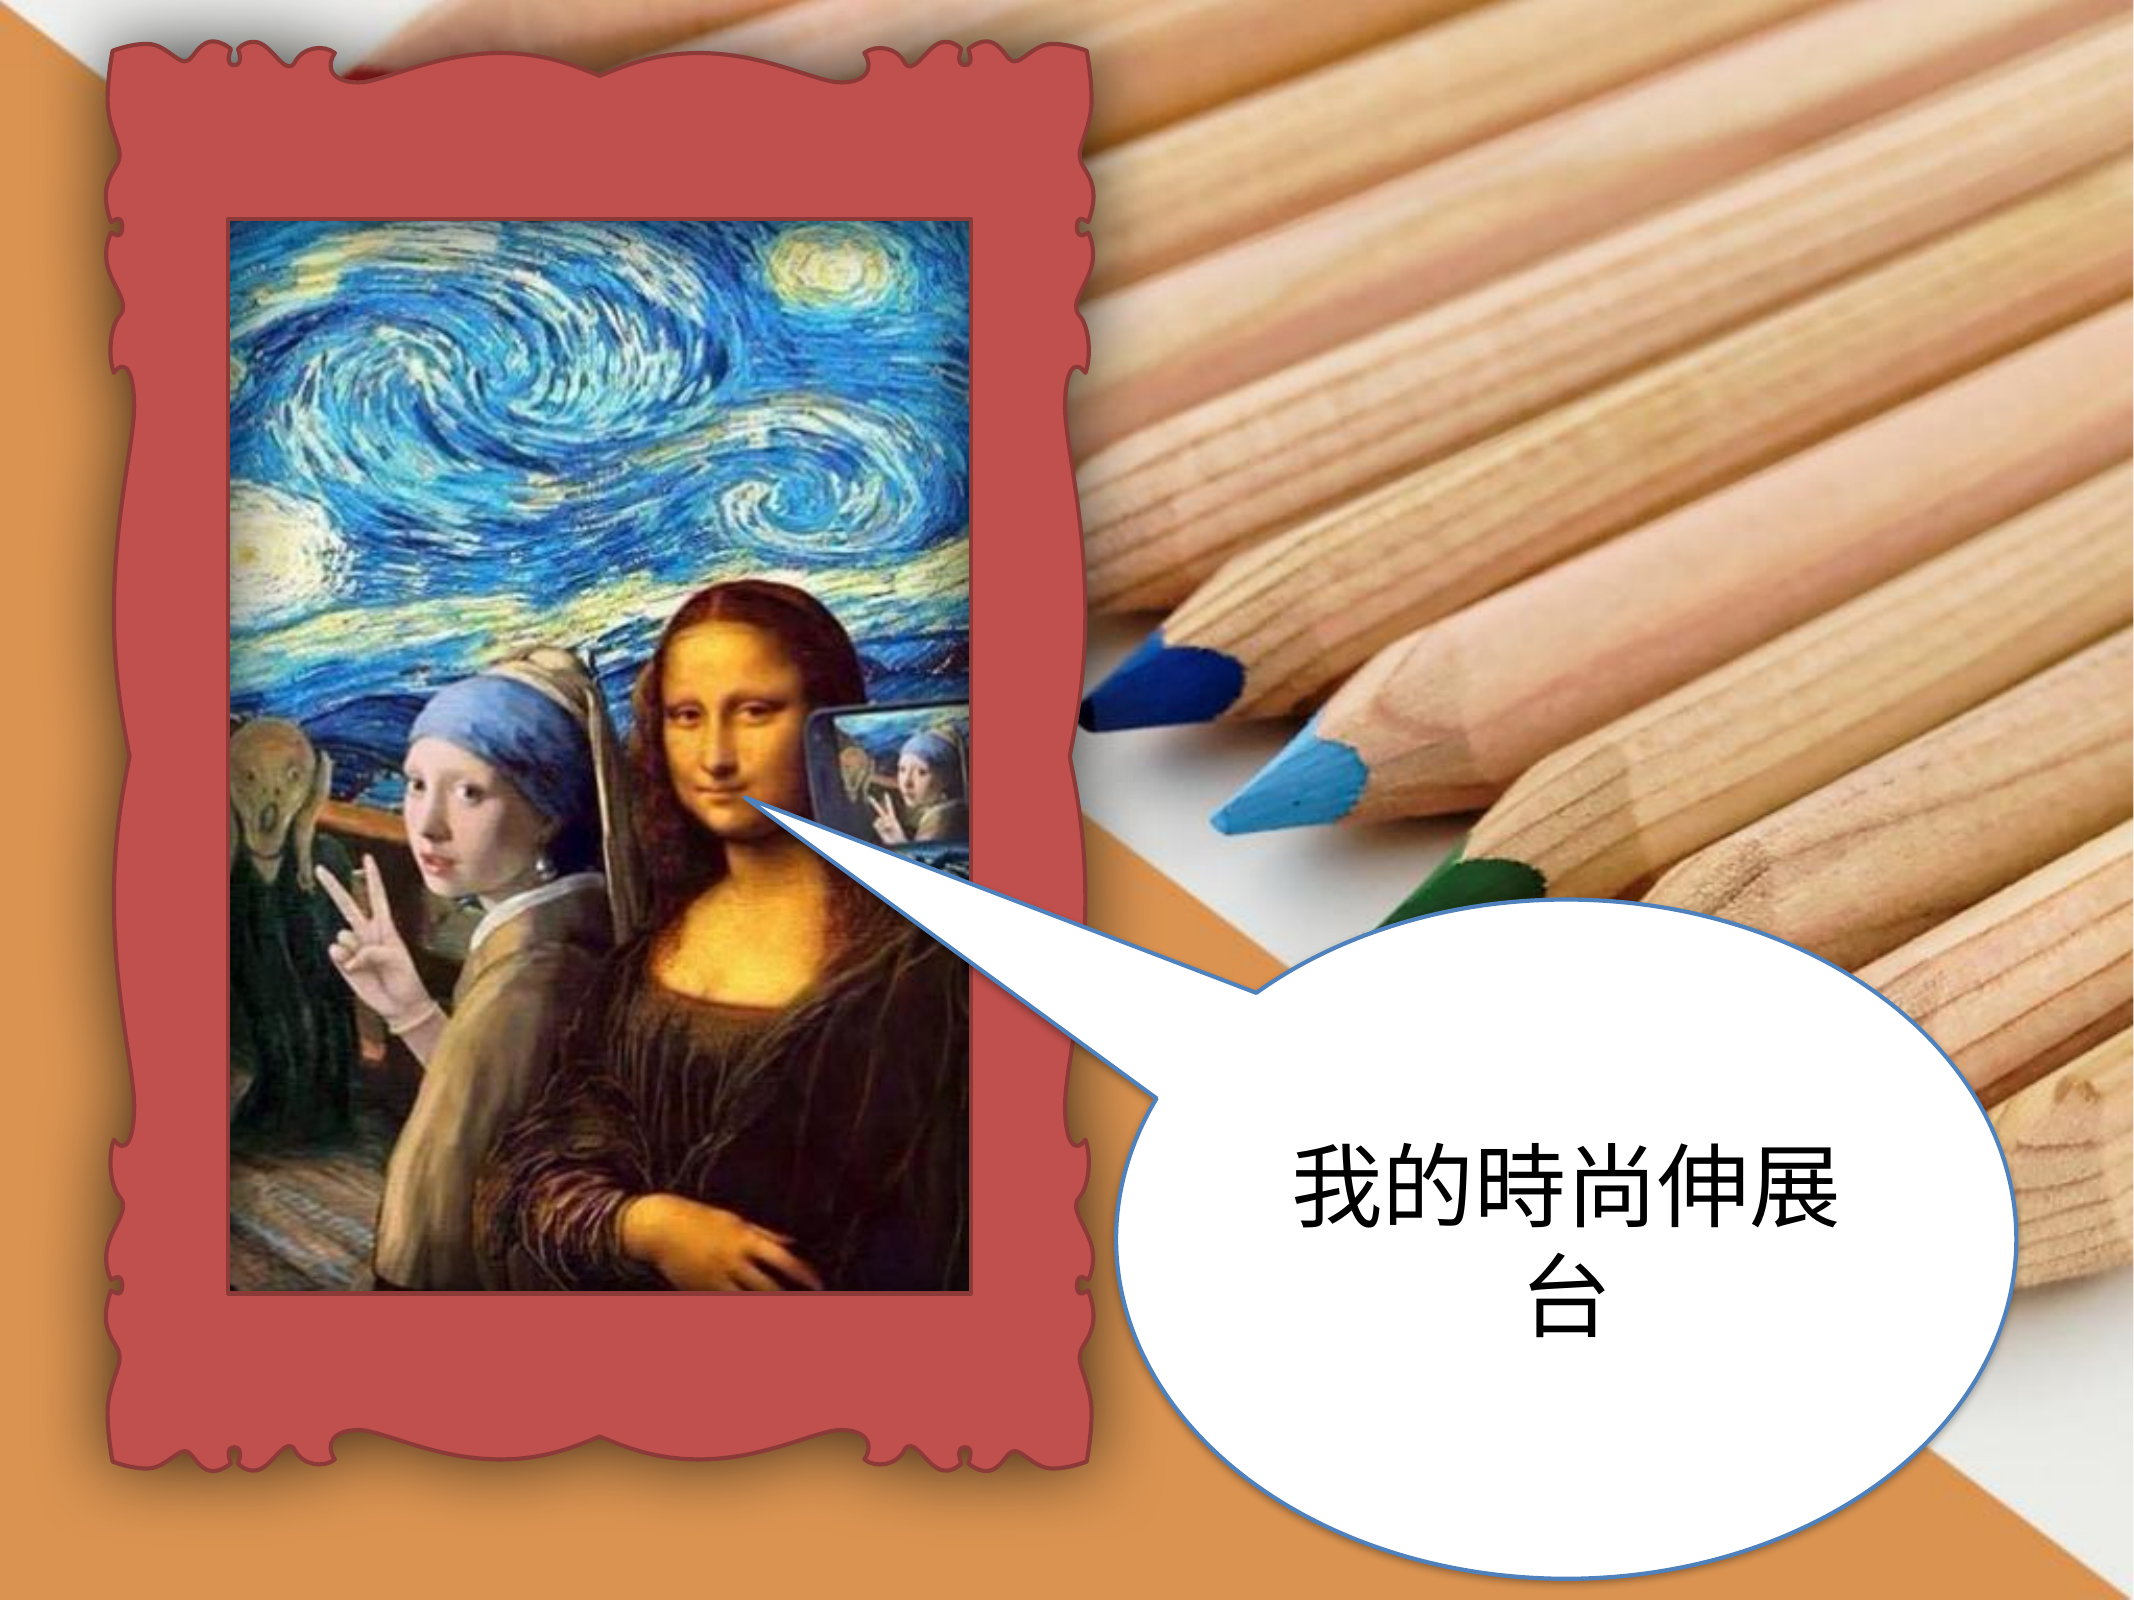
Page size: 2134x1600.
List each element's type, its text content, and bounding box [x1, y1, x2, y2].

text_box [105, 41, 1094, 1471]
picture [0, 0, 2134, 1600]
text_box 我的時尚伸展台 [969, 883, 2017, 1579]
